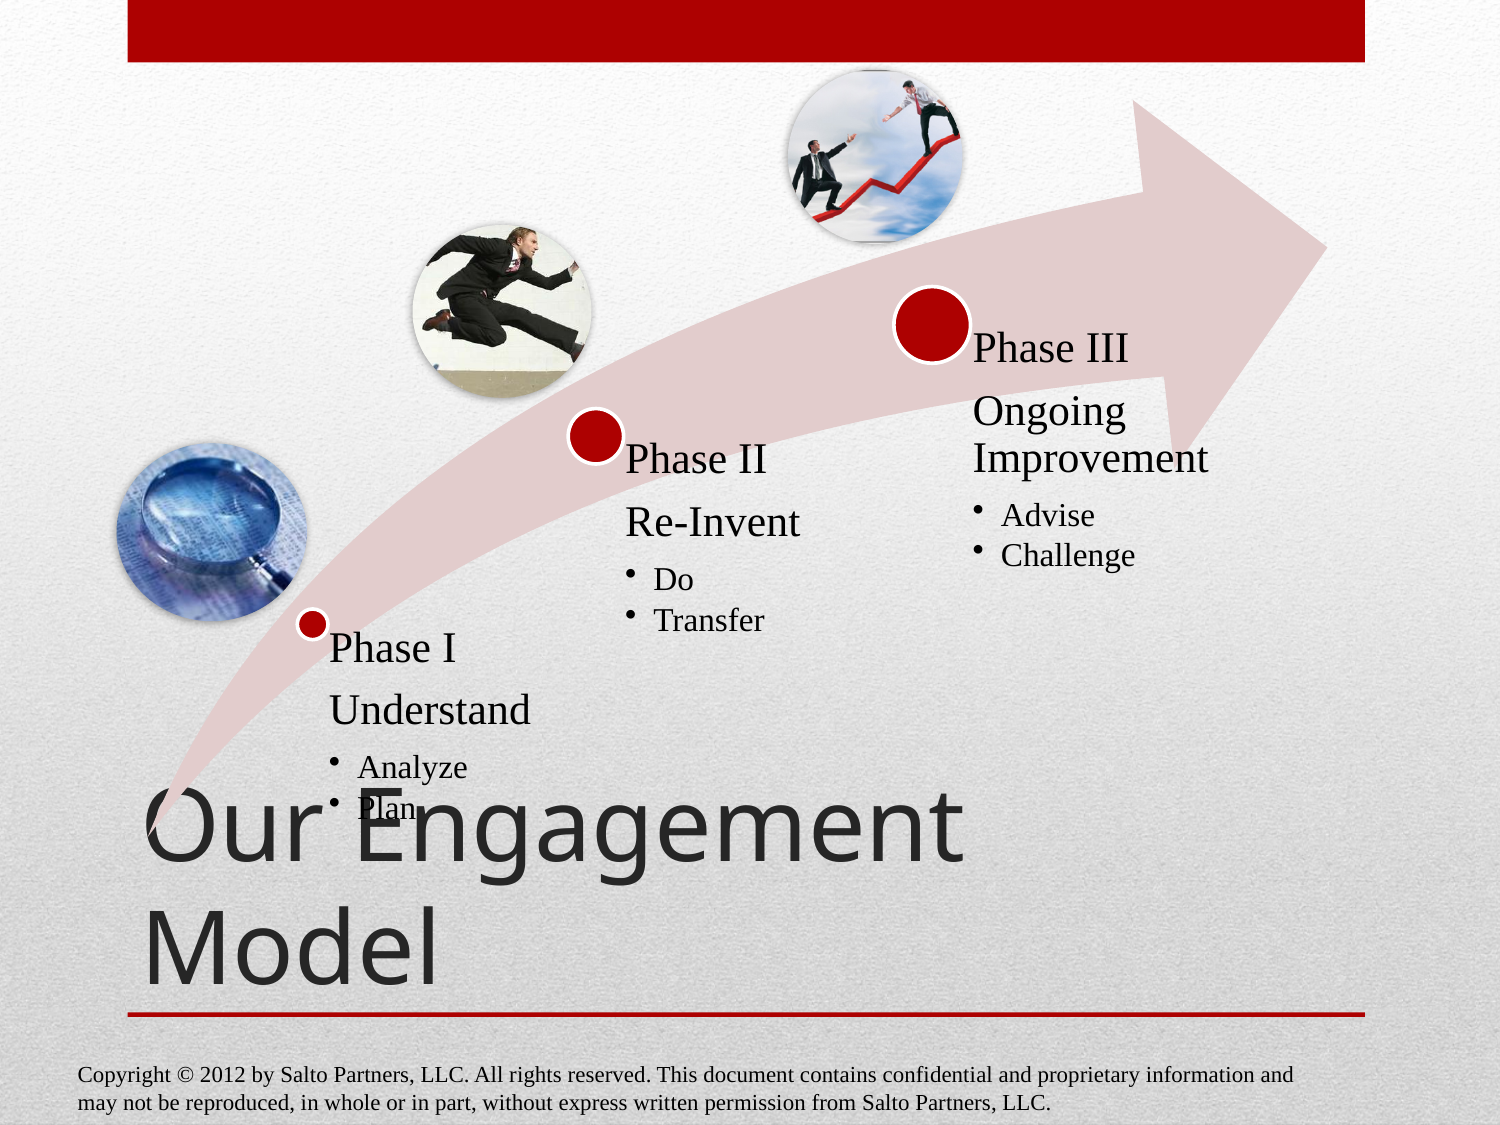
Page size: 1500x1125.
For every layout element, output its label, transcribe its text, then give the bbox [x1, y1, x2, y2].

text_box [809, 69, 941, 99]
title Our Engagement Model [125, 849, 1238, 1013]
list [86, 99, 1389, 839]
